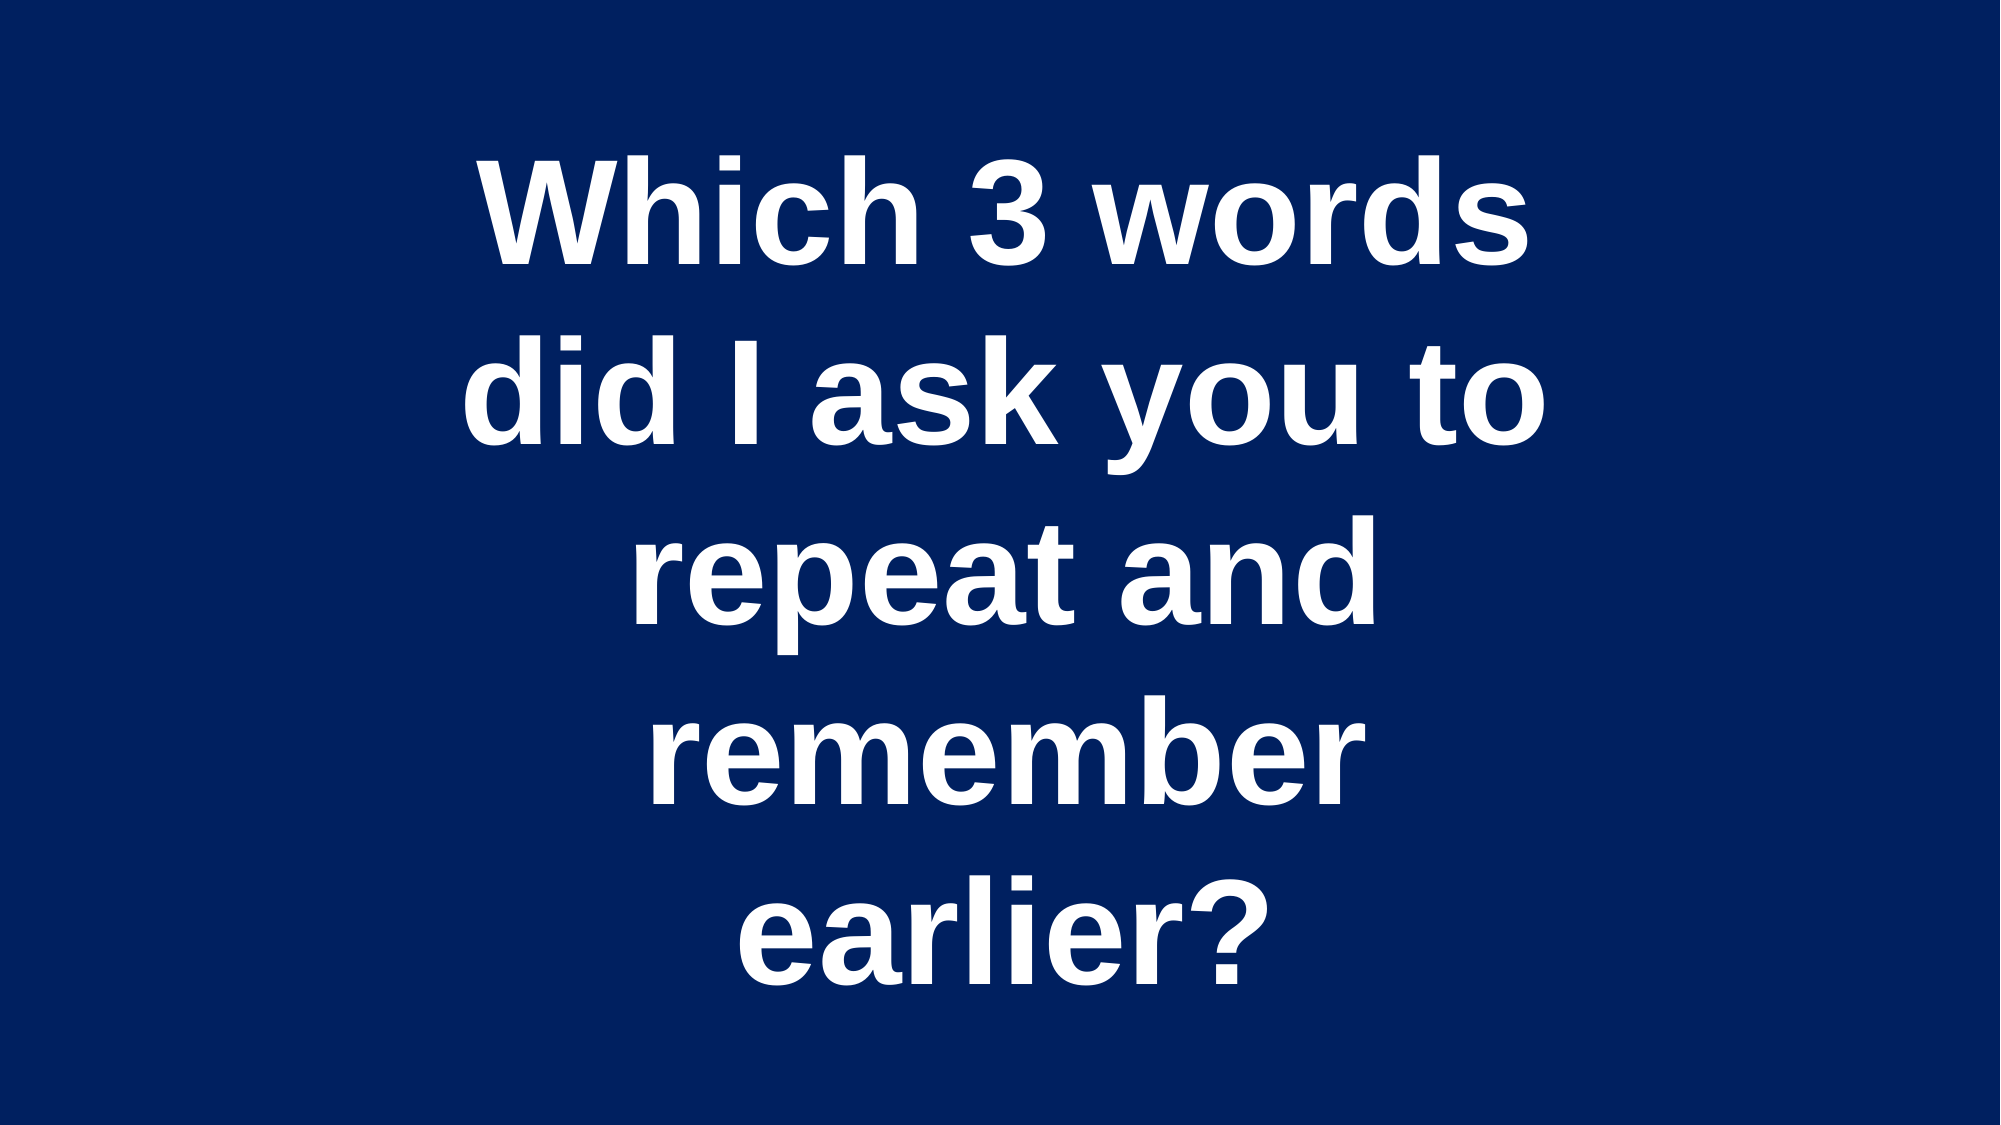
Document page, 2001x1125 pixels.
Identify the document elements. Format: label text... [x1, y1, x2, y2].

text_box Which 3 words did I ask you to repeat and remember earlier? [348, 106, 1663, 1022]
